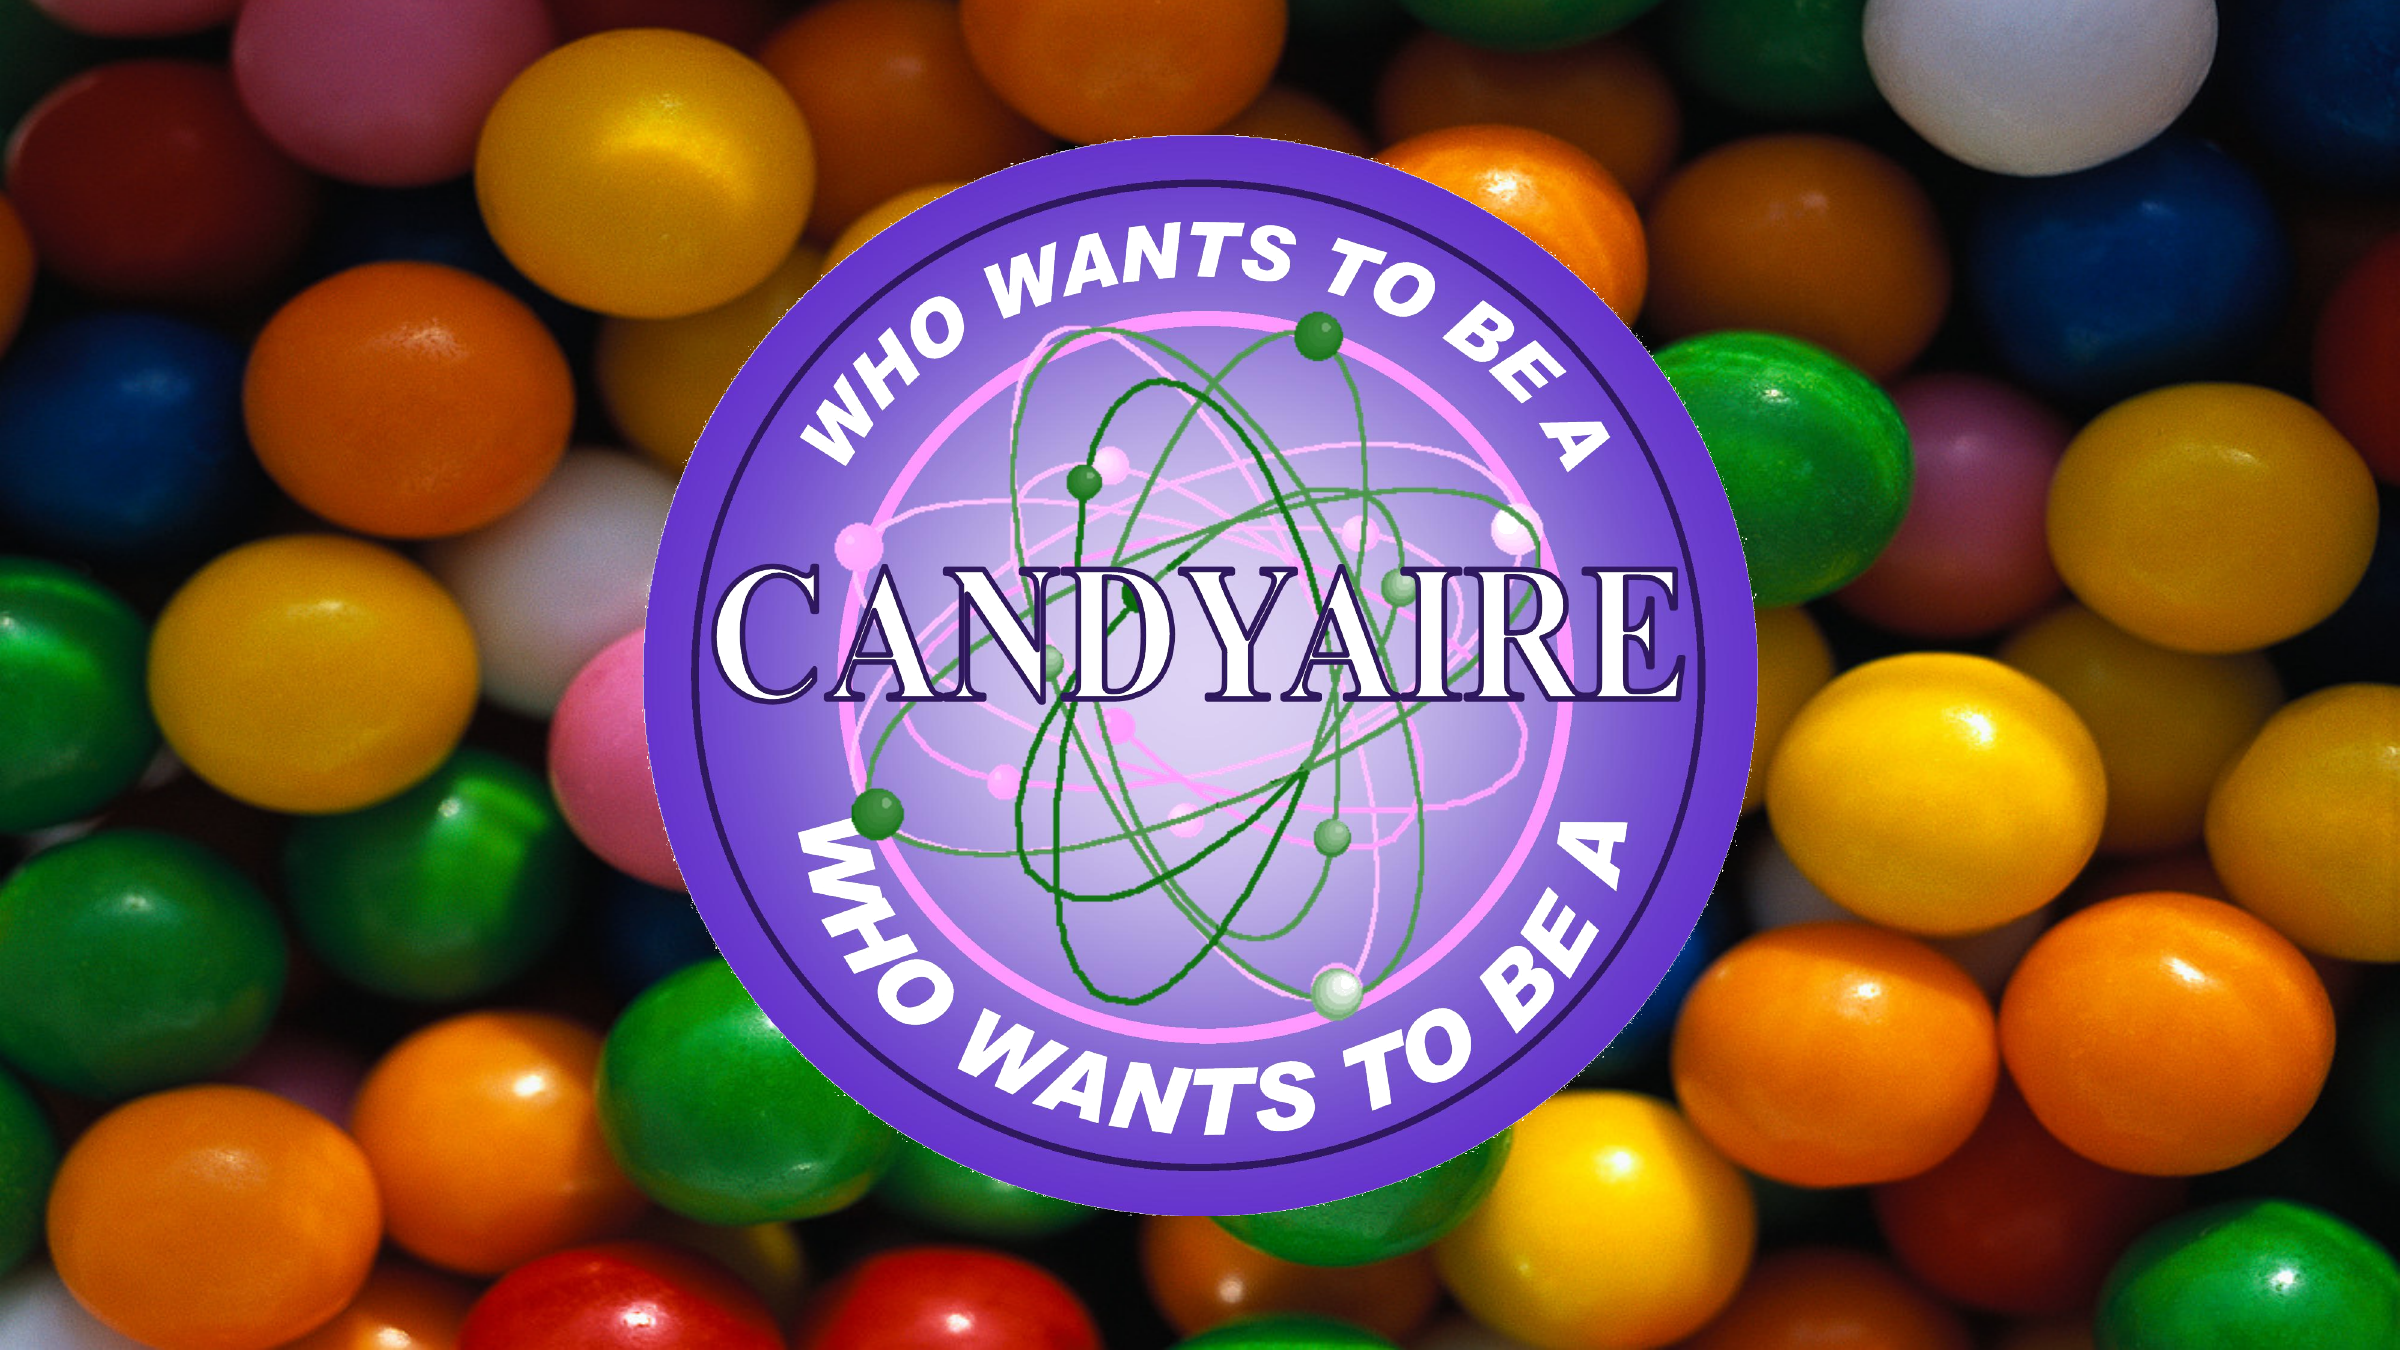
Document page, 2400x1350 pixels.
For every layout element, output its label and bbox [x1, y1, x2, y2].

text_box [642, 134, 1758, 1216]
picture [0, 0, 2400, 1350]
